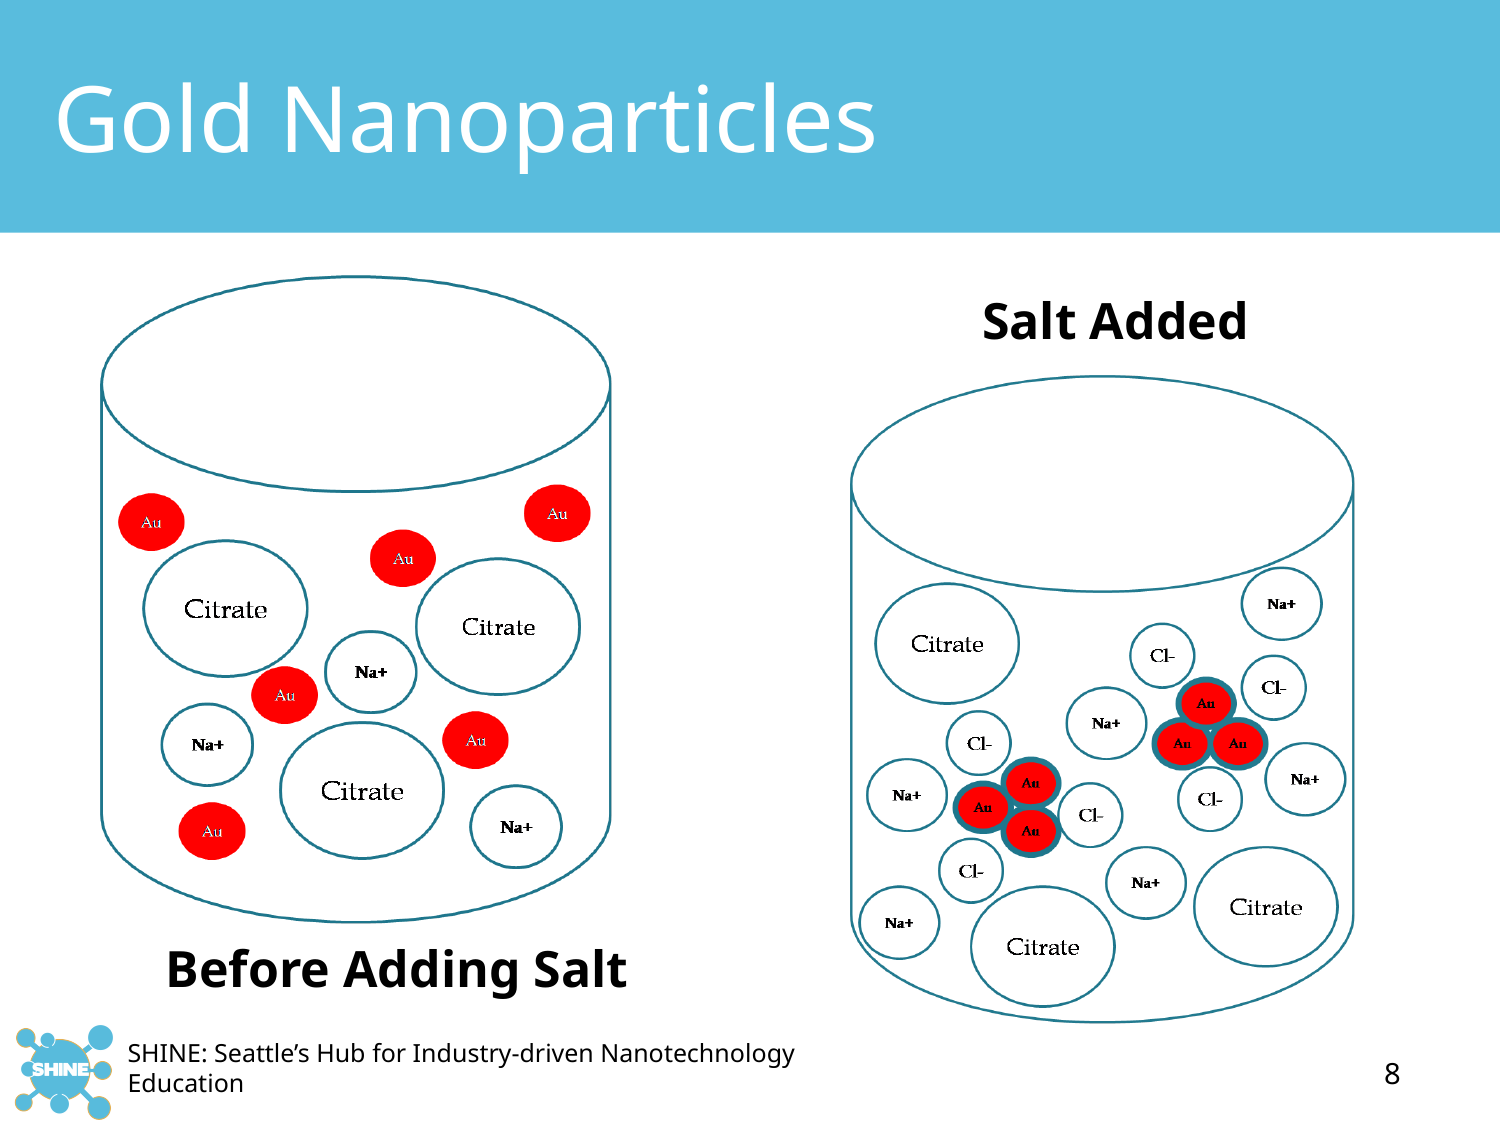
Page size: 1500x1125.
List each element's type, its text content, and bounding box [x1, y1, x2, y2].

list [849, 374, 1356, 1024]
text_box 8 [1369, 1040, 1445, 1100]
slide_number SHINE: Seattle’s Hub for Industry-driven Nanotechnology Education [119, 1037, 913, 1098]
title Gold Nanoparticles [0, 0, 1500, 233]
list Before Adding Salt [37, 900, 738, 1005]
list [99, 274, 613, 924]
picture [12, 1024, 116, 1120]
list Salt Added [761, 251, 1450, 357]
